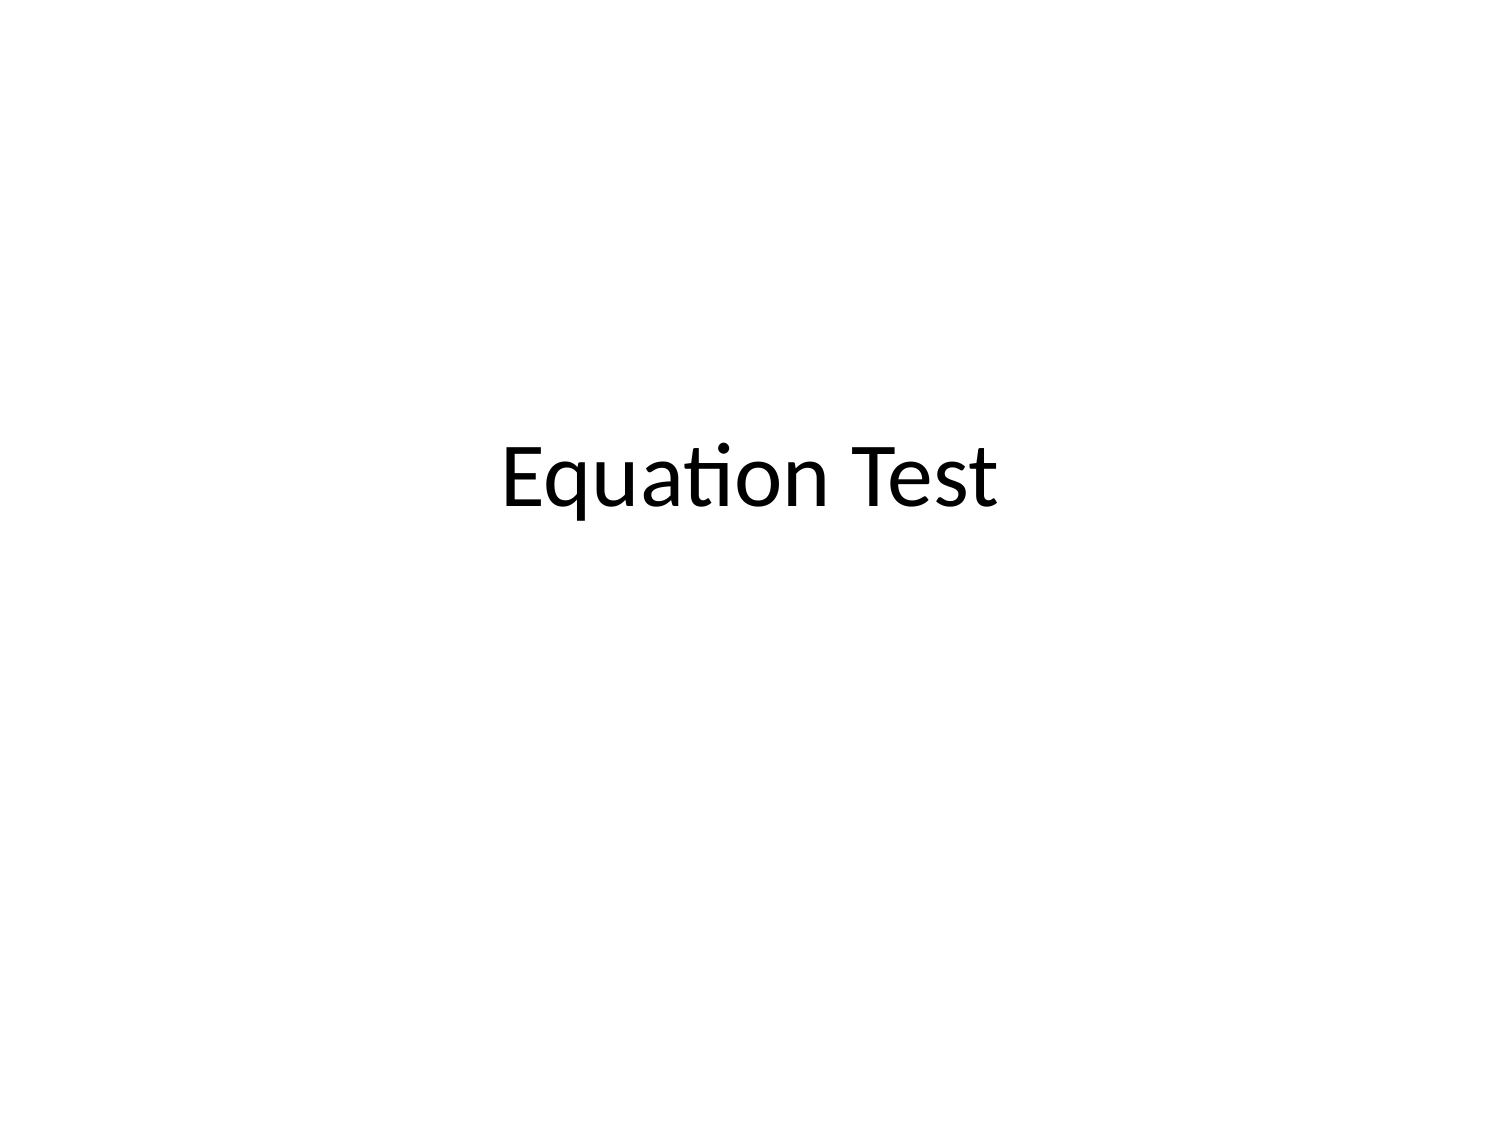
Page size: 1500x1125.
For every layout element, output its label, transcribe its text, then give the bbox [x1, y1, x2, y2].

title Equation Test [112, 349, 1388, 591]
